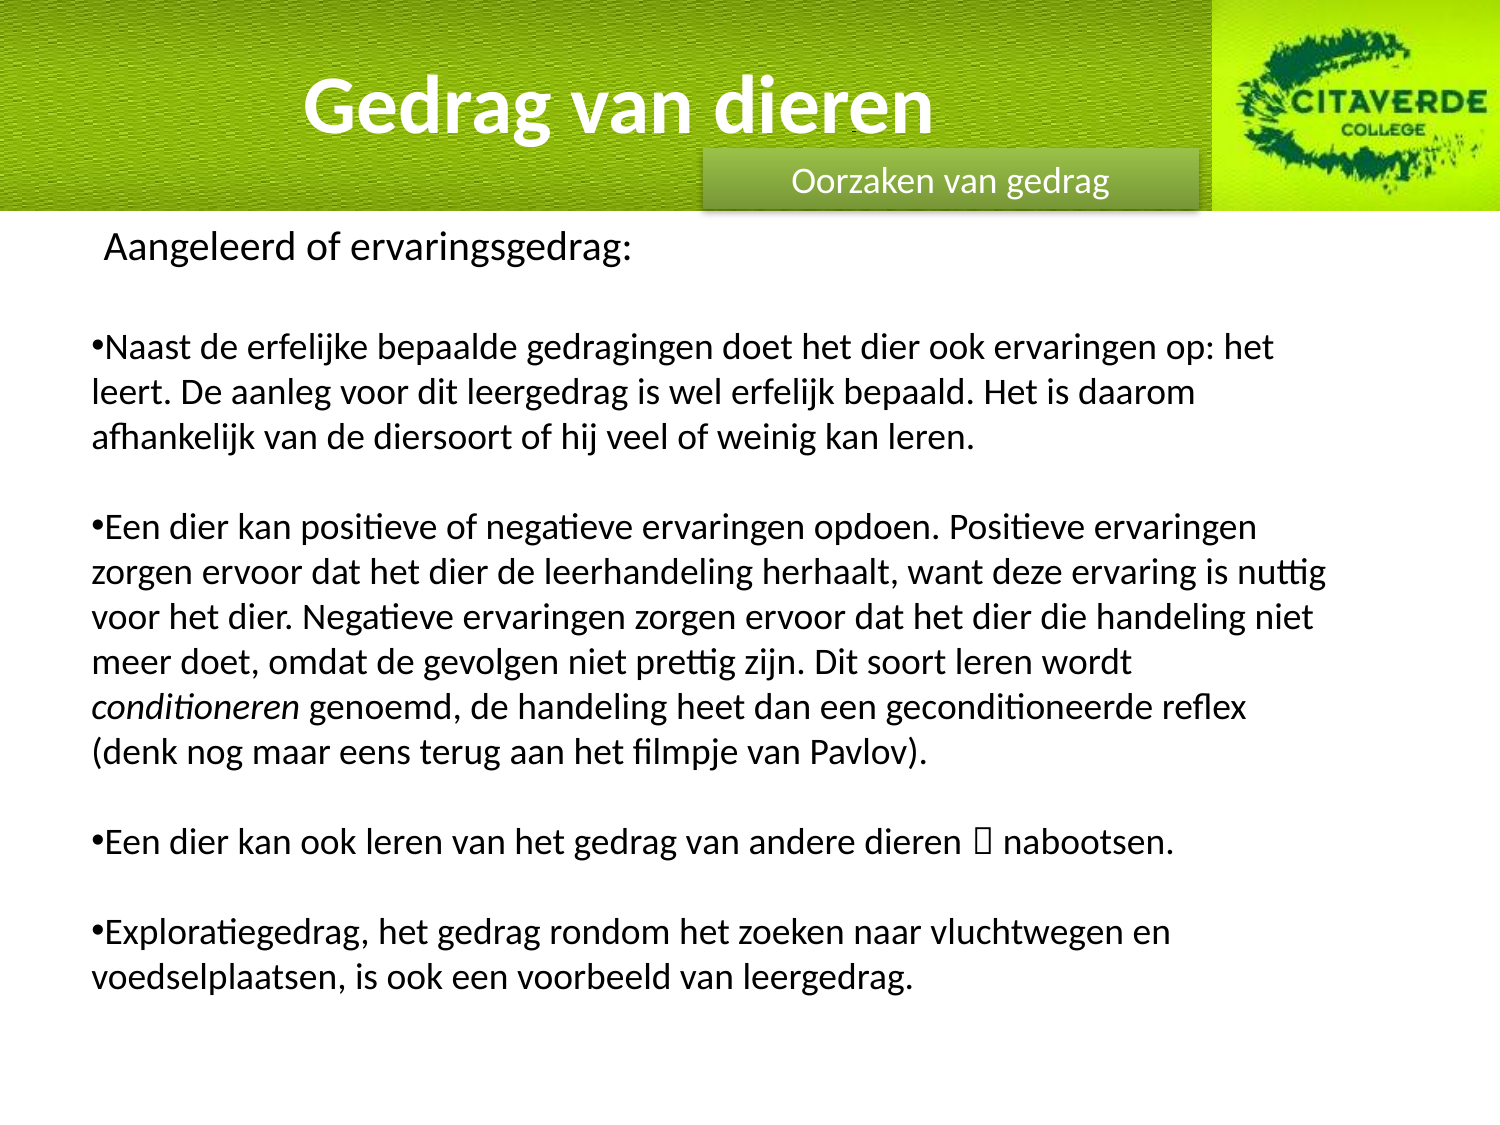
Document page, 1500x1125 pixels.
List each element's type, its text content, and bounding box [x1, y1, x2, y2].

text_box Naast de erfelijke bepaalde gedragingen doet het dier ook ervaringen op: het leert. De aanleg voor dit leergedrag is wel erfelijk bepaald. Het is daarom afhankelijk van de diersoort of hij veel of weinig kan leren. Een dier kan positieve of negatieve ervaringen opdoen. Positieve ervaringen zorgen ervoor dat het dier de leerhandeling herhaalt, want deze ervaring is nuttig voor het dier. Negatieve ervaringen zorgen ervoor dat het dier die handeling niet meer doet, omdat de gevolgen niet prettig zijn. Dit soort leren wordt conditioneren genoemd, de handeling heet dan een geconditioneerde reflex (denk nog maar eens terug aan het filmpje van Pavlov). Een dier kan ook leren van het gedrag van andere dieren  nabootsen. Exploratiegedrag, het gedrag rondom het zoeken naar vluchtwegen en voedselplaatsen, is ook een voorbeeld van leergedrag. [76, 314, 1353, 1125]
title Aangeleerd of ervaringsgedrag: [88, 220, 1364, 291]
picture [0, 0, 1500, 212]
